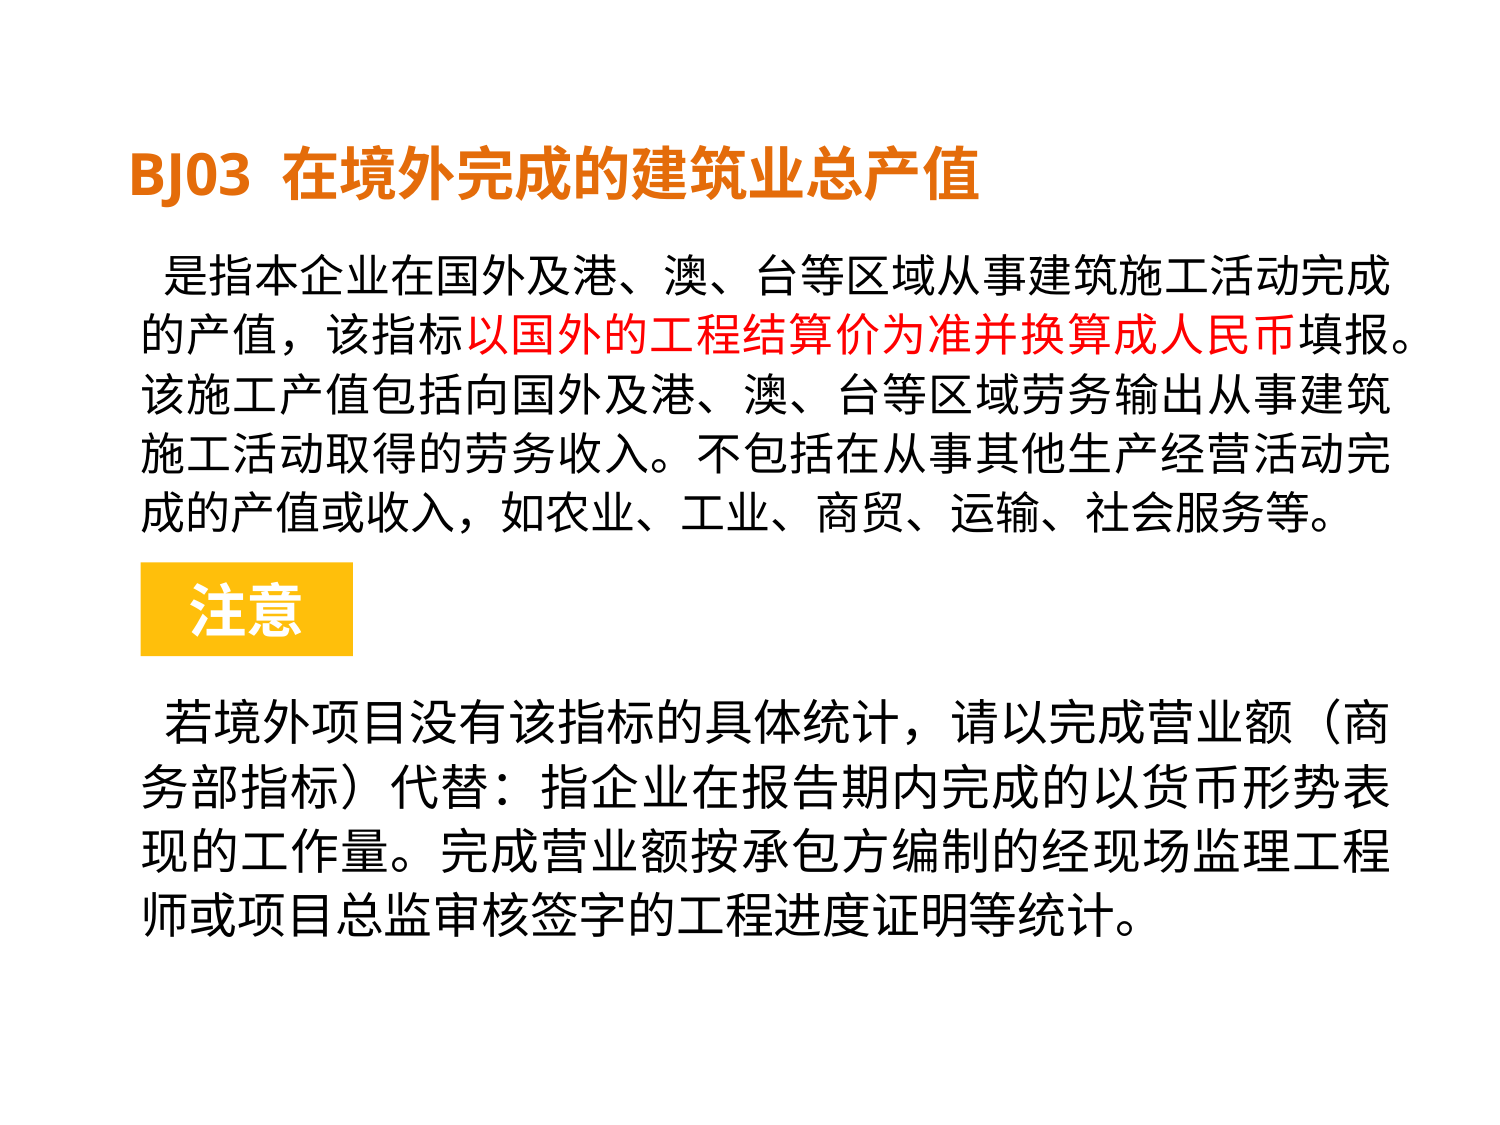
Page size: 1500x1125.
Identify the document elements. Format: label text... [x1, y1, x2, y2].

text_box 注意 [138, 560, 355, 658]
list 是指本企业在国外及港、澳、台等区域从事建筑施工活动完成的产值，该指标以国外的工程结算价为准并换算成人民币填报。该施工产值包括向国外及港、澳、台等区域劳务输出从事建筑施工活动取得的劳务收入。不包括在从事其他生产经营活动完成的产值或收入，如农业、工业、商贸、运输、社会服务等。 若境外项目没有该指标的具体统计，请以完成营业额（商务部指标）代替：指企业在报告期内完成的以货币形势表现的工作量。完成营业额按承包方编制的经现场监理工程师或项目总监审核签字的工程进度证明等统计。 [70, 234, 1407, 962]
title BJ03 在境外完成的建筑业总产值 [81, 77, 1372, 234]
